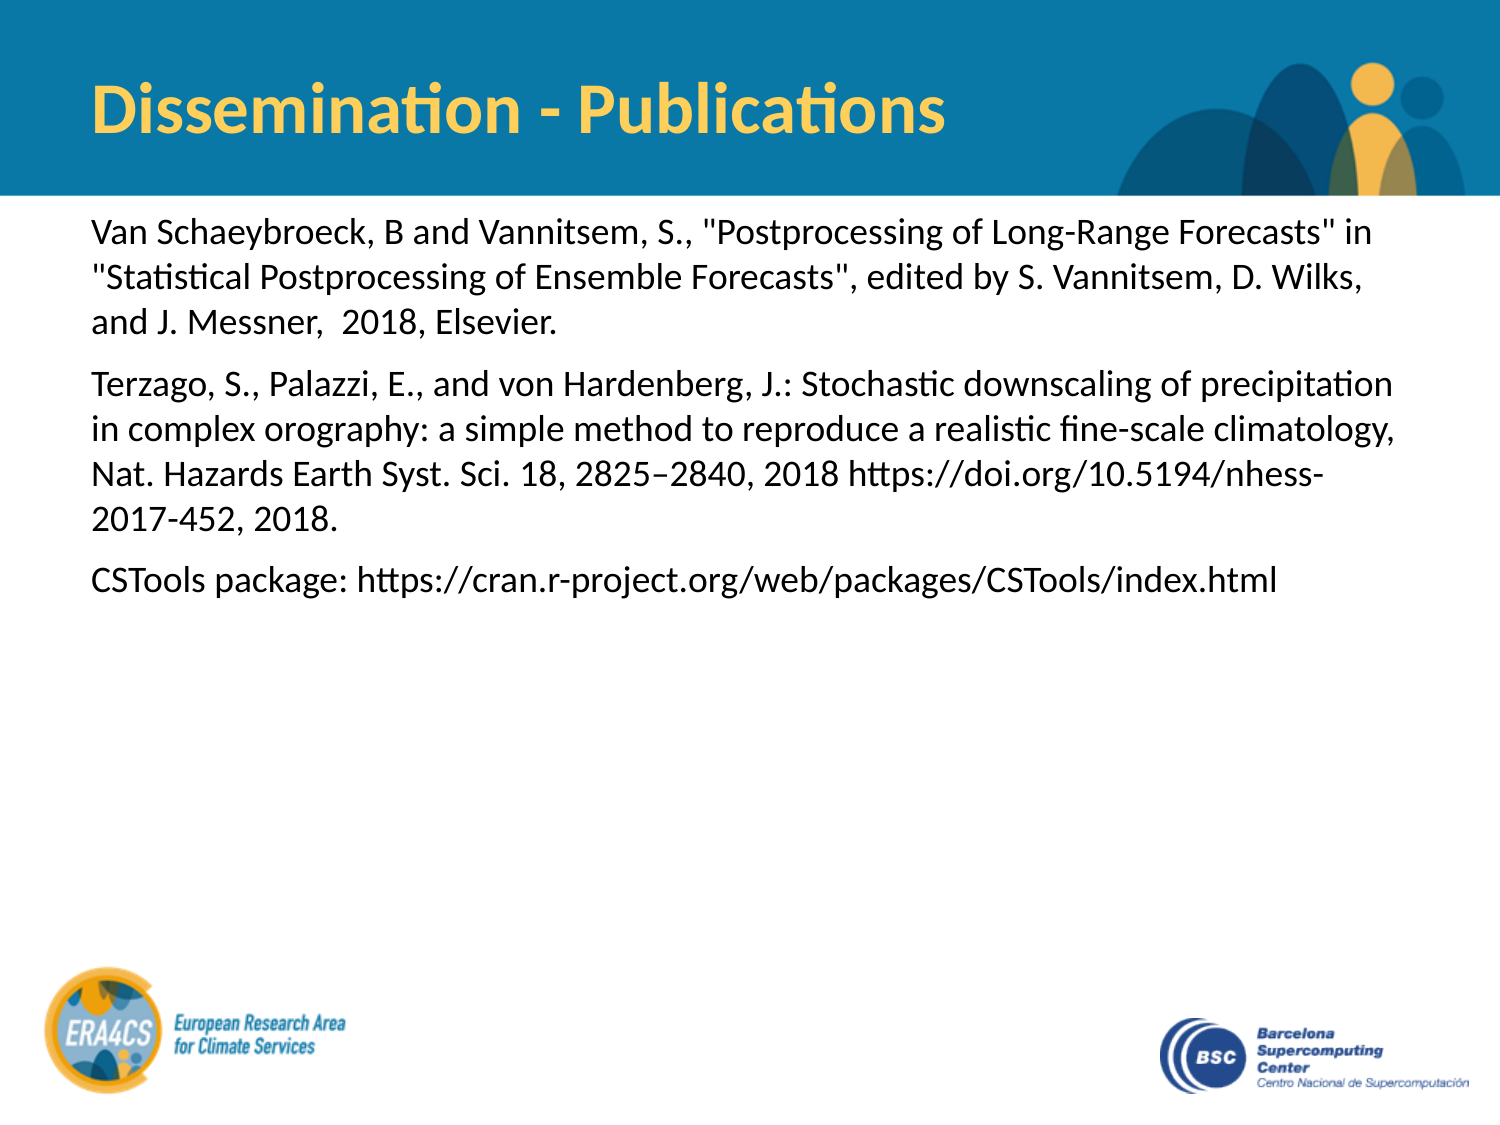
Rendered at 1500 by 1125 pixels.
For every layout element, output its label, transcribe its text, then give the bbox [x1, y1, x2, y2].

title Dissemination - Publications [76, 35, 1427, 174]
list Van Schaeybroeck, B and Vannitsem, S., "Postprocessing of Long-Range Forecasts" in "Statistical Postprocessing of Ensemble Forecasts", edited by S. Vannitsem, D. Wilks, and J. Messner, 2018, Elsevier. Terzago, S., Palazzi, E., and von Hardenberg, J.: Stochastic downscaling of precipitation in complex orography: a simple method to reproduce a realistic fine-scale climatology, Nat. Hazards Earth Syst. Sci. 18, 2825–2840, 2018 https://doi.org/10.5194/nhess-2017-452, 2018. CSTools package: https://cran.r-project.org/web/packages/CSTools/index.html [76, 199, 1427, 993]
picture [0, 174, 1500, 1125]
